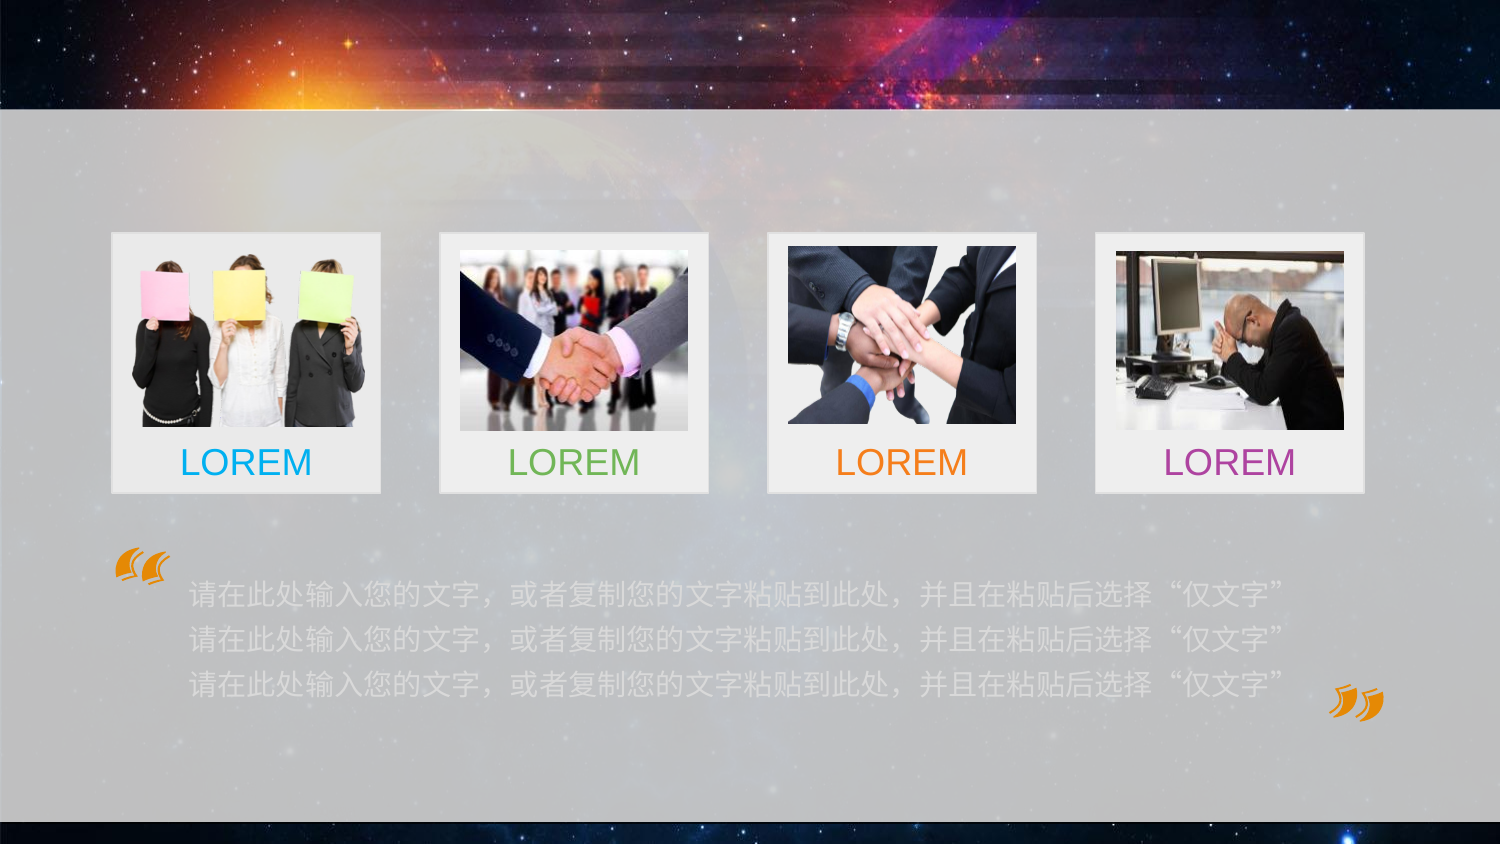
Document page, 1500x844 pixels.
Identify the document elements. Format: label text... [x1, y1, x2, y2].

text_box [115, 547, 144, 582]
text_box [1095, 232, 1365, 494]
text_box [1328, 683, 1358, 718]
text_box [141, 551, 171, 586]
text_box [767, 232, 1037, 494]
picture [0, 822, 1500, 844]
text_box 请在此处输入您的文字，或者复制您的文字粘贴到此处，并且在粘贴后选择“仅文字” 请在此处输入您的文字，或者复制您的文字粘贴到此处，并且在粘贴后选择“仅文字” 请在此处输入您的文字，或者复制您的文字粘贴到此处，并且在粘贴后选择“仅文字” [173, 539, 1349, 727]
text_box [1355, 688, 1384, 722]
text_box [439, 232, 709, 494]
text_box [111, 232, 381, 494]
picture [0, 0, 1500, 109]
